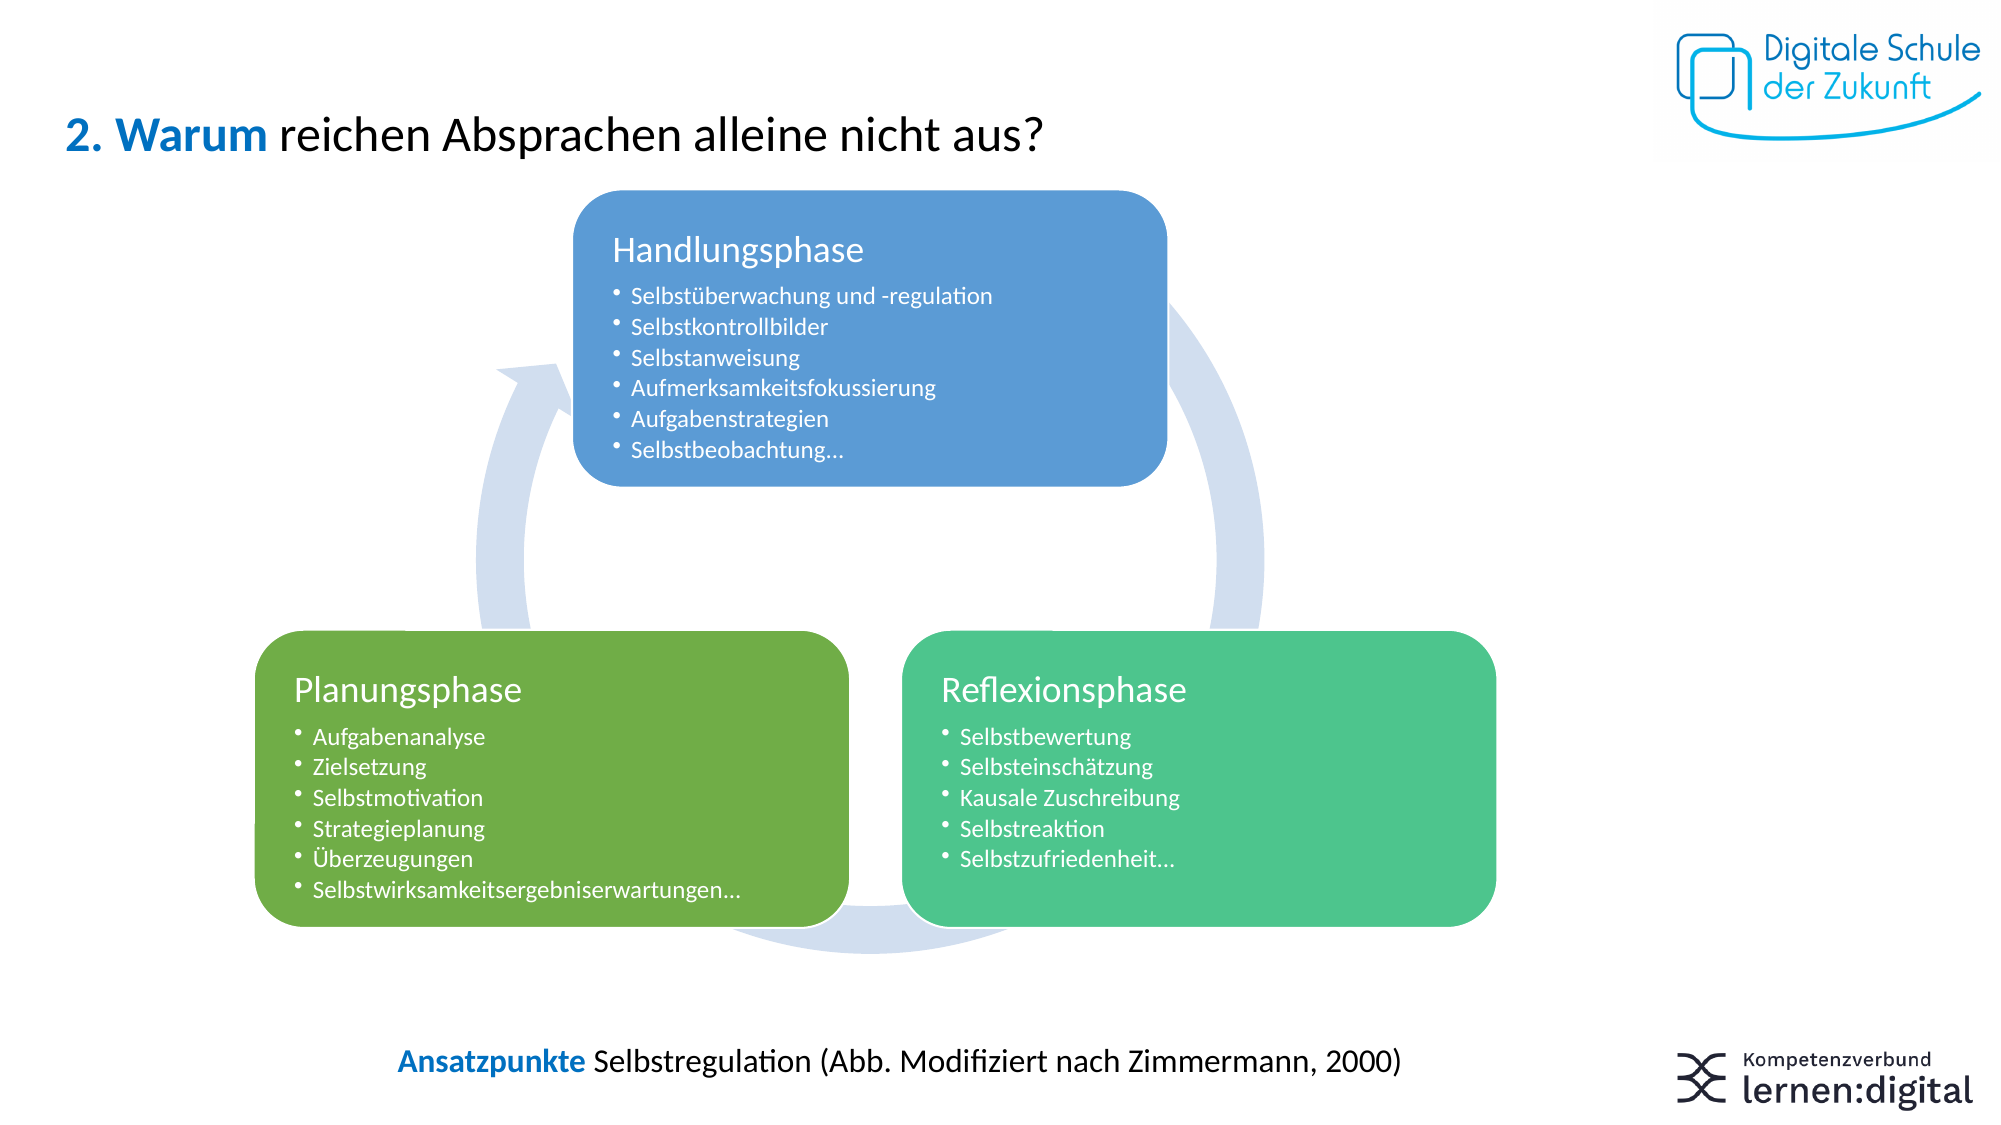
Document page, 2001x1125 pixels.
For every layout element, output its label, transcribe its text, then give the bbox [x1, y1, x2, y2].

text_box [203, 189, 1537, 1040]
picture [1652, 0, 2000, 162]
text_box 2. Warum reichen Absprachen alleine nicht aus? [50, 91, 1776, 288]
picture [1652, 1038, 2000, 1117]
text_box Ansatzpunkte Selbstregulation (Abb. Modifiziert nach Zimmermann, 2000) [382, 1023, 2000, 1125]
